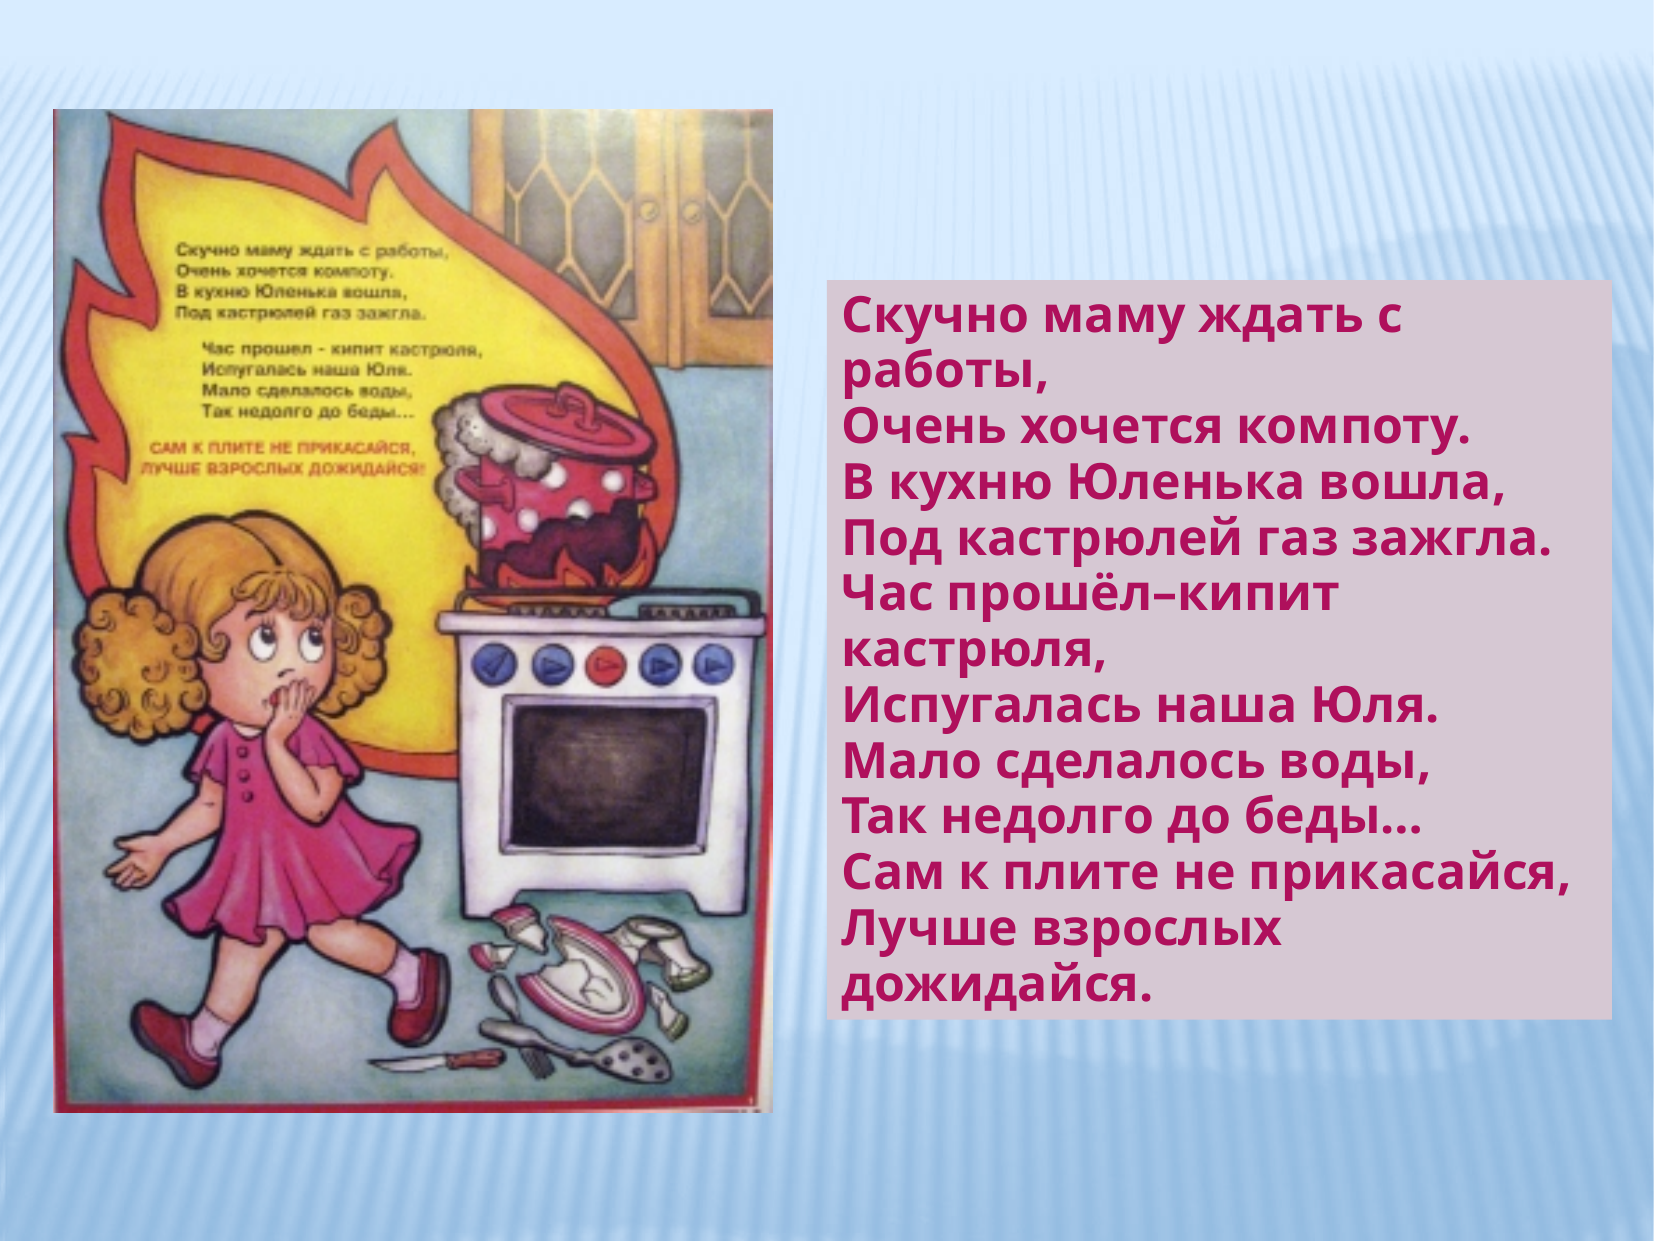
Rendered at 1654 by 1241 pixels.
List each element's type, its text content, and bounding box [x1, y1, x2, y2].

text_box Скучно маму ждать с работы, Очень хочется компоту. В кухню Юленька вошла, Под кастрюлей газ зажгла. Час прошёл–кипит кастрюля, Испугалась наша Юля. Мало сделалось воды, Так недолго до беды… Сам к плите не прикасайся, Лучше взрослых дожидайся. [826, 280, 1612, 1020]
picture [53, 108, 773, 1113]
